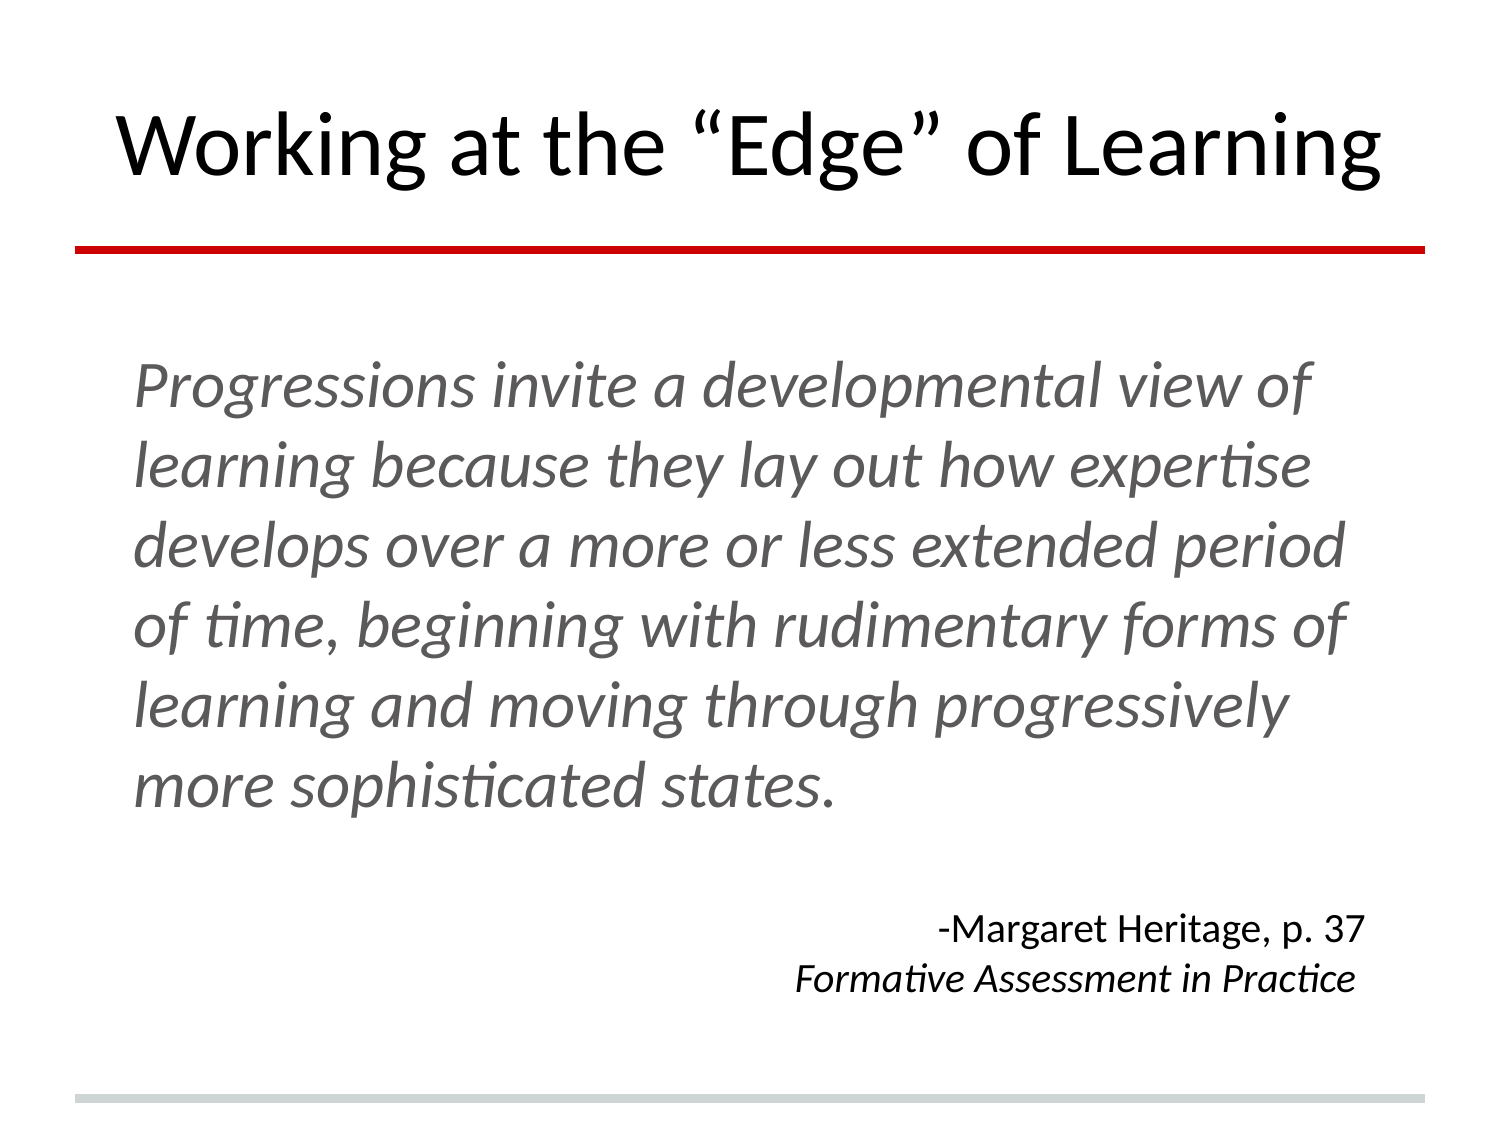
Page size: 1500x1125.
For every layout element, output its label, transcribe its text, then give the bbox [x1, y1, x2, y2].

title Working at the “Edge” of Learning [75, 45, 1425, 233]
text_box Progressions invite a developmental view of learning because they lay out how expertise develops over a more or less extended period of time, beginning with rudimentary forms of learning and moving through progressively more sophisticated states. -Margaret Heritage, p. 37 Formative Assessment in Practice [118, 333, 1382, 1005]
